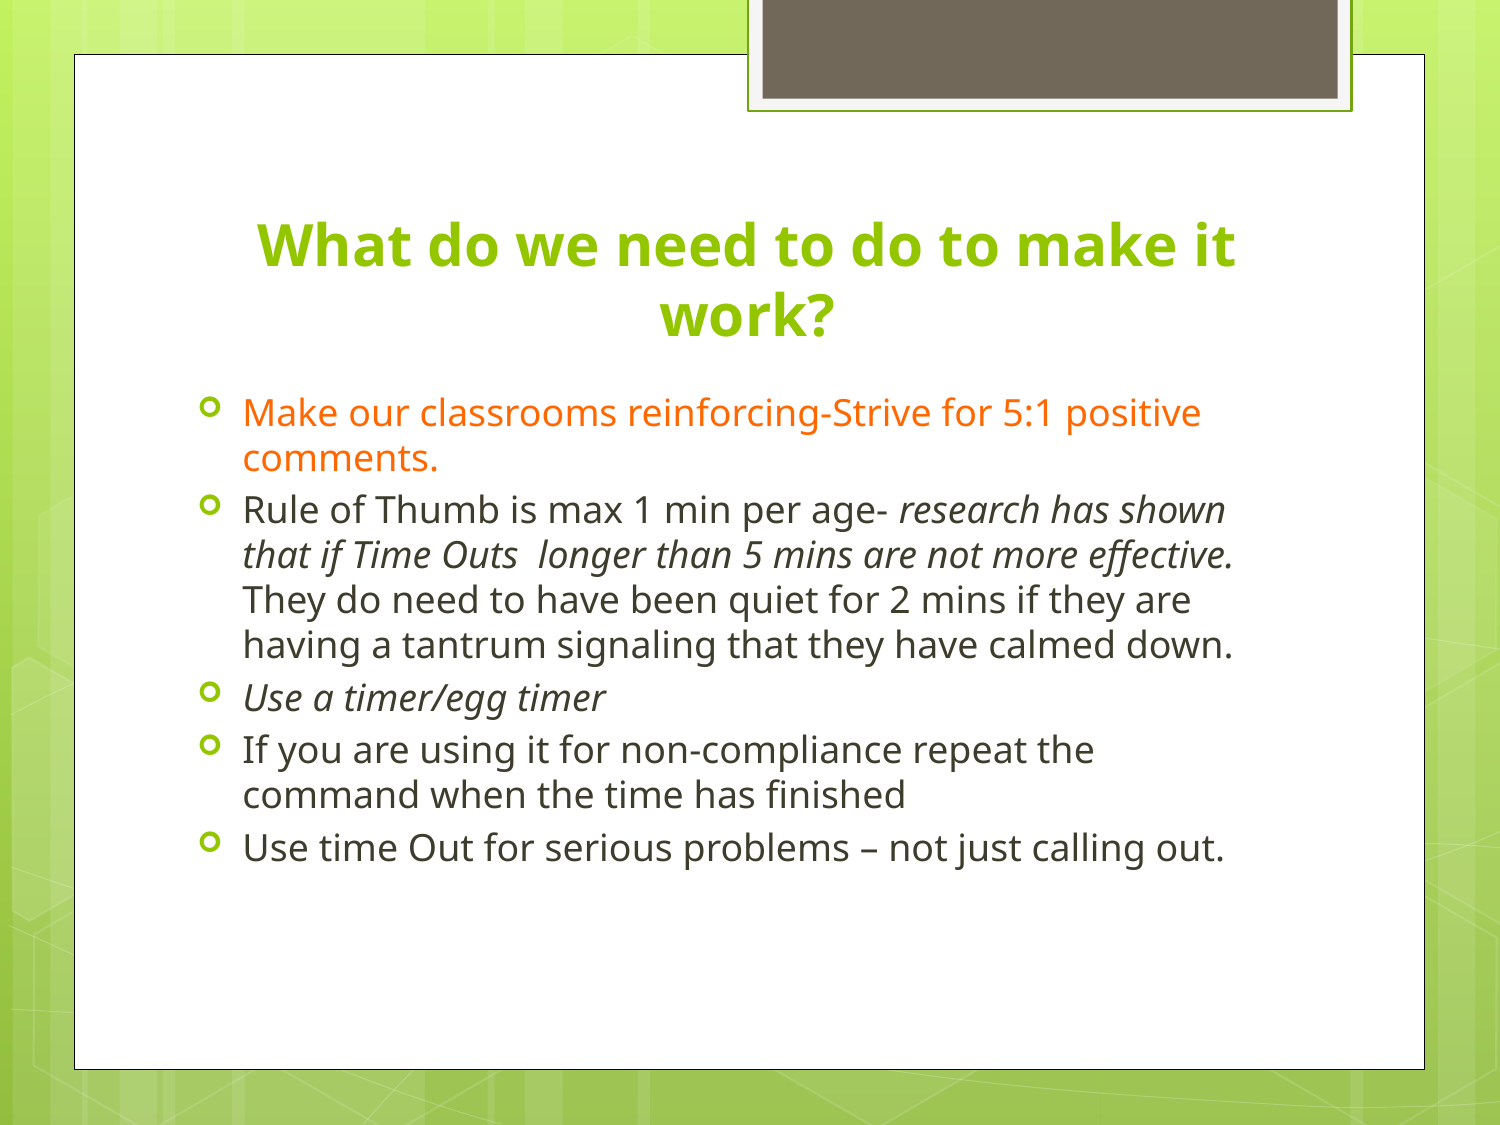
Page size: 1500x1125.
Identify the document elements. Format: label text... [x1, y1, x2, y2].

title What do we need to do to make it work? [171, 168, 1324, 357]
list Make our classrooms reinforcing-Strive for 5:1 positive comments. Rule of Thumb is max 1 min per age- research has shown that if Time Outs longer than 5 mins are not more effective. They do need to have been quiet for 2 mins if they are having a tantrum signaling that they have calmed down. Use a timer/egg timer If you are using it for non-compliance repeat the command when the time has finished Use time Out for serious problems – not just calling out. [171, 381, 1283, 957]
